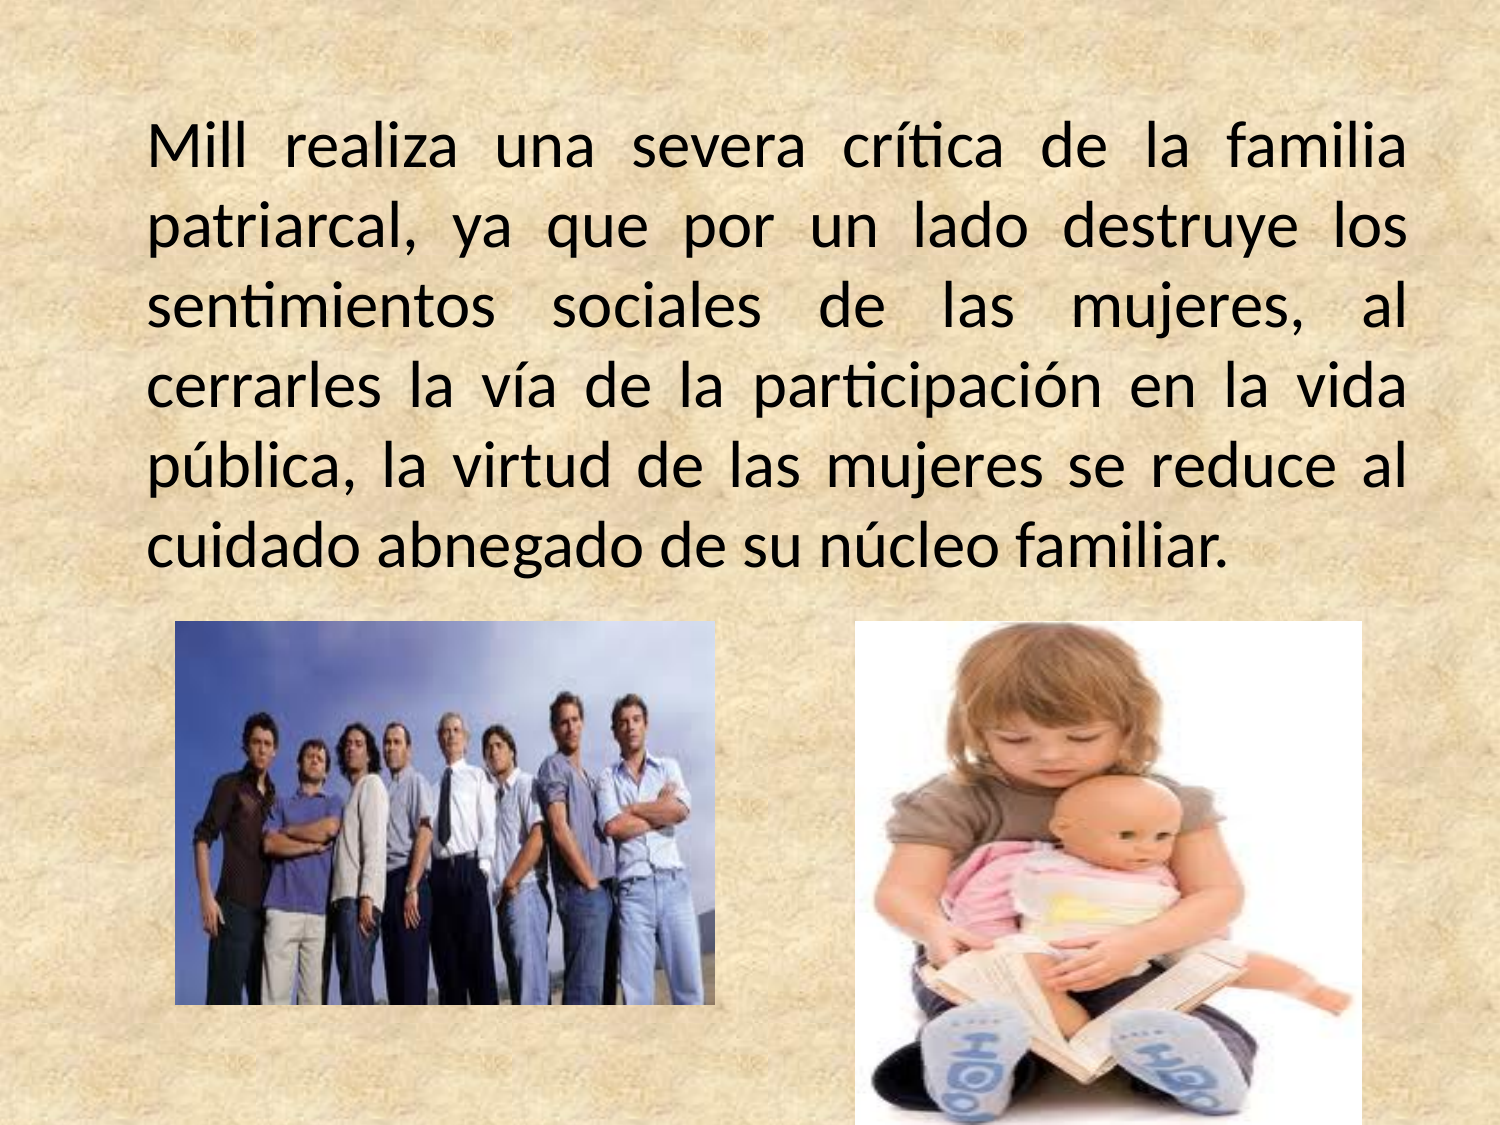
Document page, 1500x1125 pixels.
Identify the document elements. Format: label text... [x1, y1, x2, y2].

list Mill realiza una severa crítica de la familia patriarcal, ya que por un lado destruye los sentimientos sociales de las mujeres, al cerrarles la vía de la participación en la vida pública, la virtud de las mujeres se reduce al cuidado abnegado de su núcleo familiar. [75, 93, 1425, 1005]
picture [0, 0, 1500, 1125]
